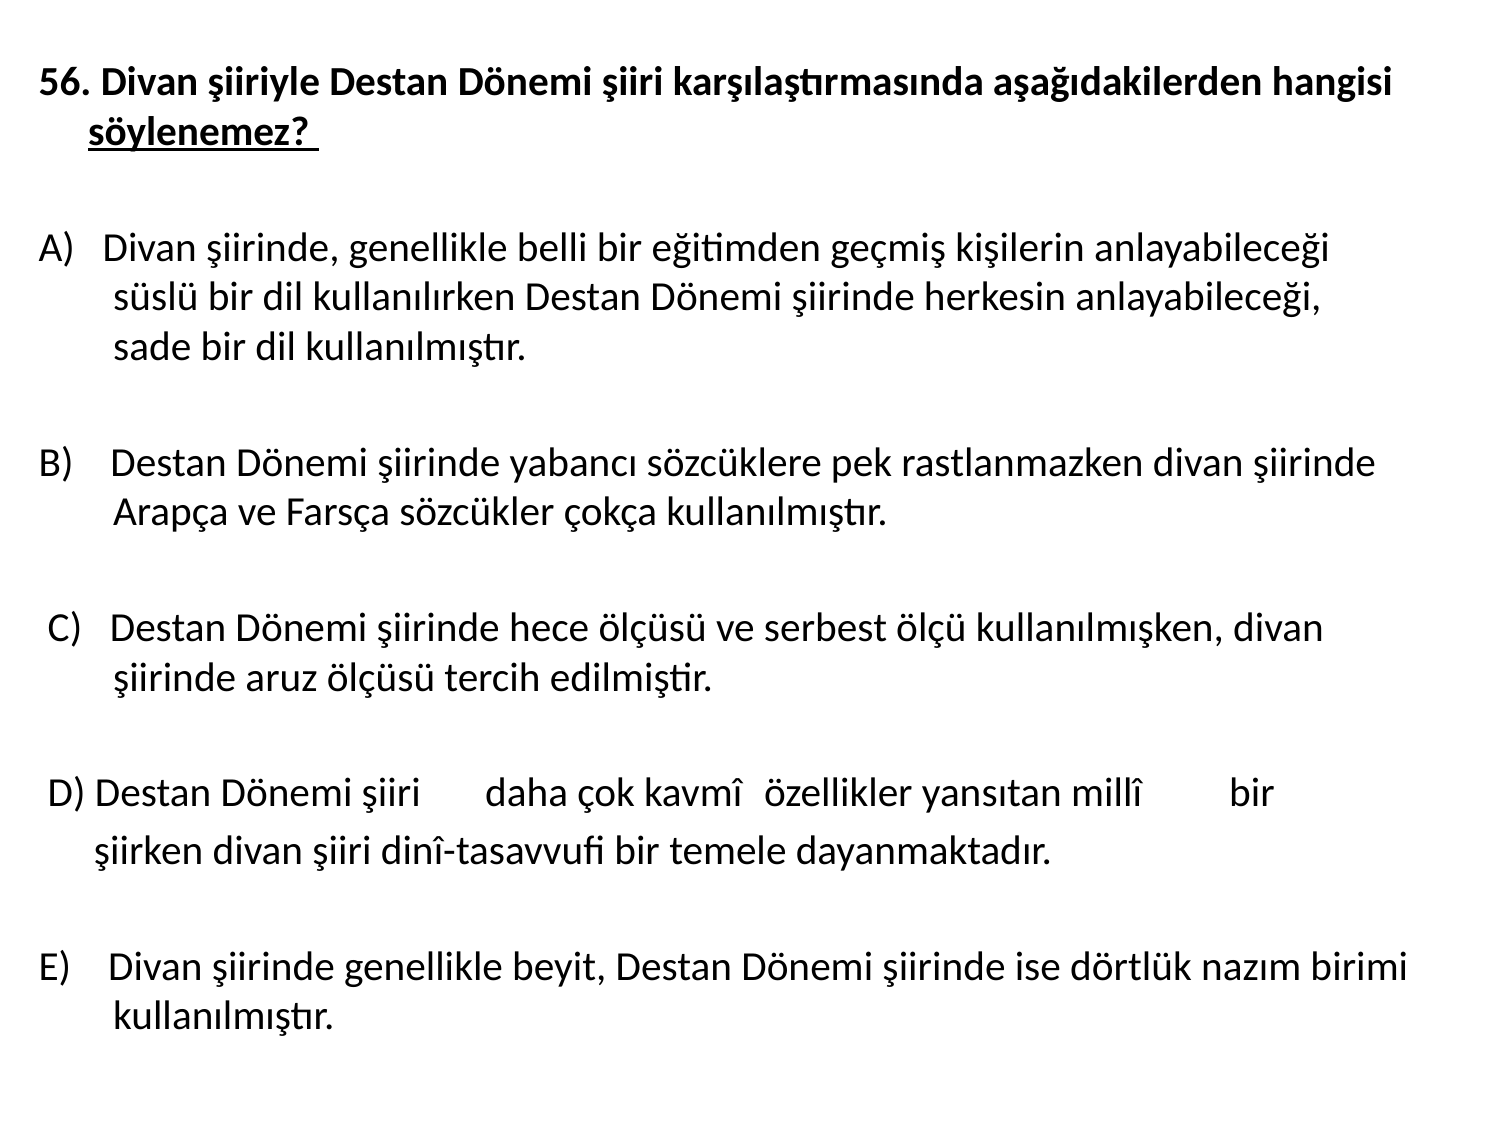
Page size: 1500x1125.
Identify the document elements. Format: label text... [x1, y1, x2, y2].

list 56. Divan şiiriyle Destan Dönemi şiiri karşılaştırmasında aşağıdakilerden hangisi söylenemez? A) Divan şiirinde, genellikle belli bir eğitimden geçmiş kişilerin anlayabileceği süslü bir dil kullanılırken Destan Dönemi şiirinde herkesin anlayabileceği, sade bir dil kullanılmıştır. B) Destan Dönemi şiirinde yabancı sözcüklere pek rastlanmazken divan şiirinde Arapça ve Farsça sözcükler çokça kullanılmıştır. C) Destan Dönemi şiirinde hece ölçüsü ve serbest ölçü kullanılmışken, divan şiirinde aruz ölçüsü tercih edilmiştir. D) Destan Dönemi şiiri daha çok kavmî özellikler yansıtan millî bir şiirken divan şiiri dinî-tasavvufi bir temele dayanmaktadır. E) Divan şiirinde genellikle beyit, Destan Dönemi şiirinde ise dörtlük nazım birimi kullanılmıştır. [23, 46, 1425, 1055]
